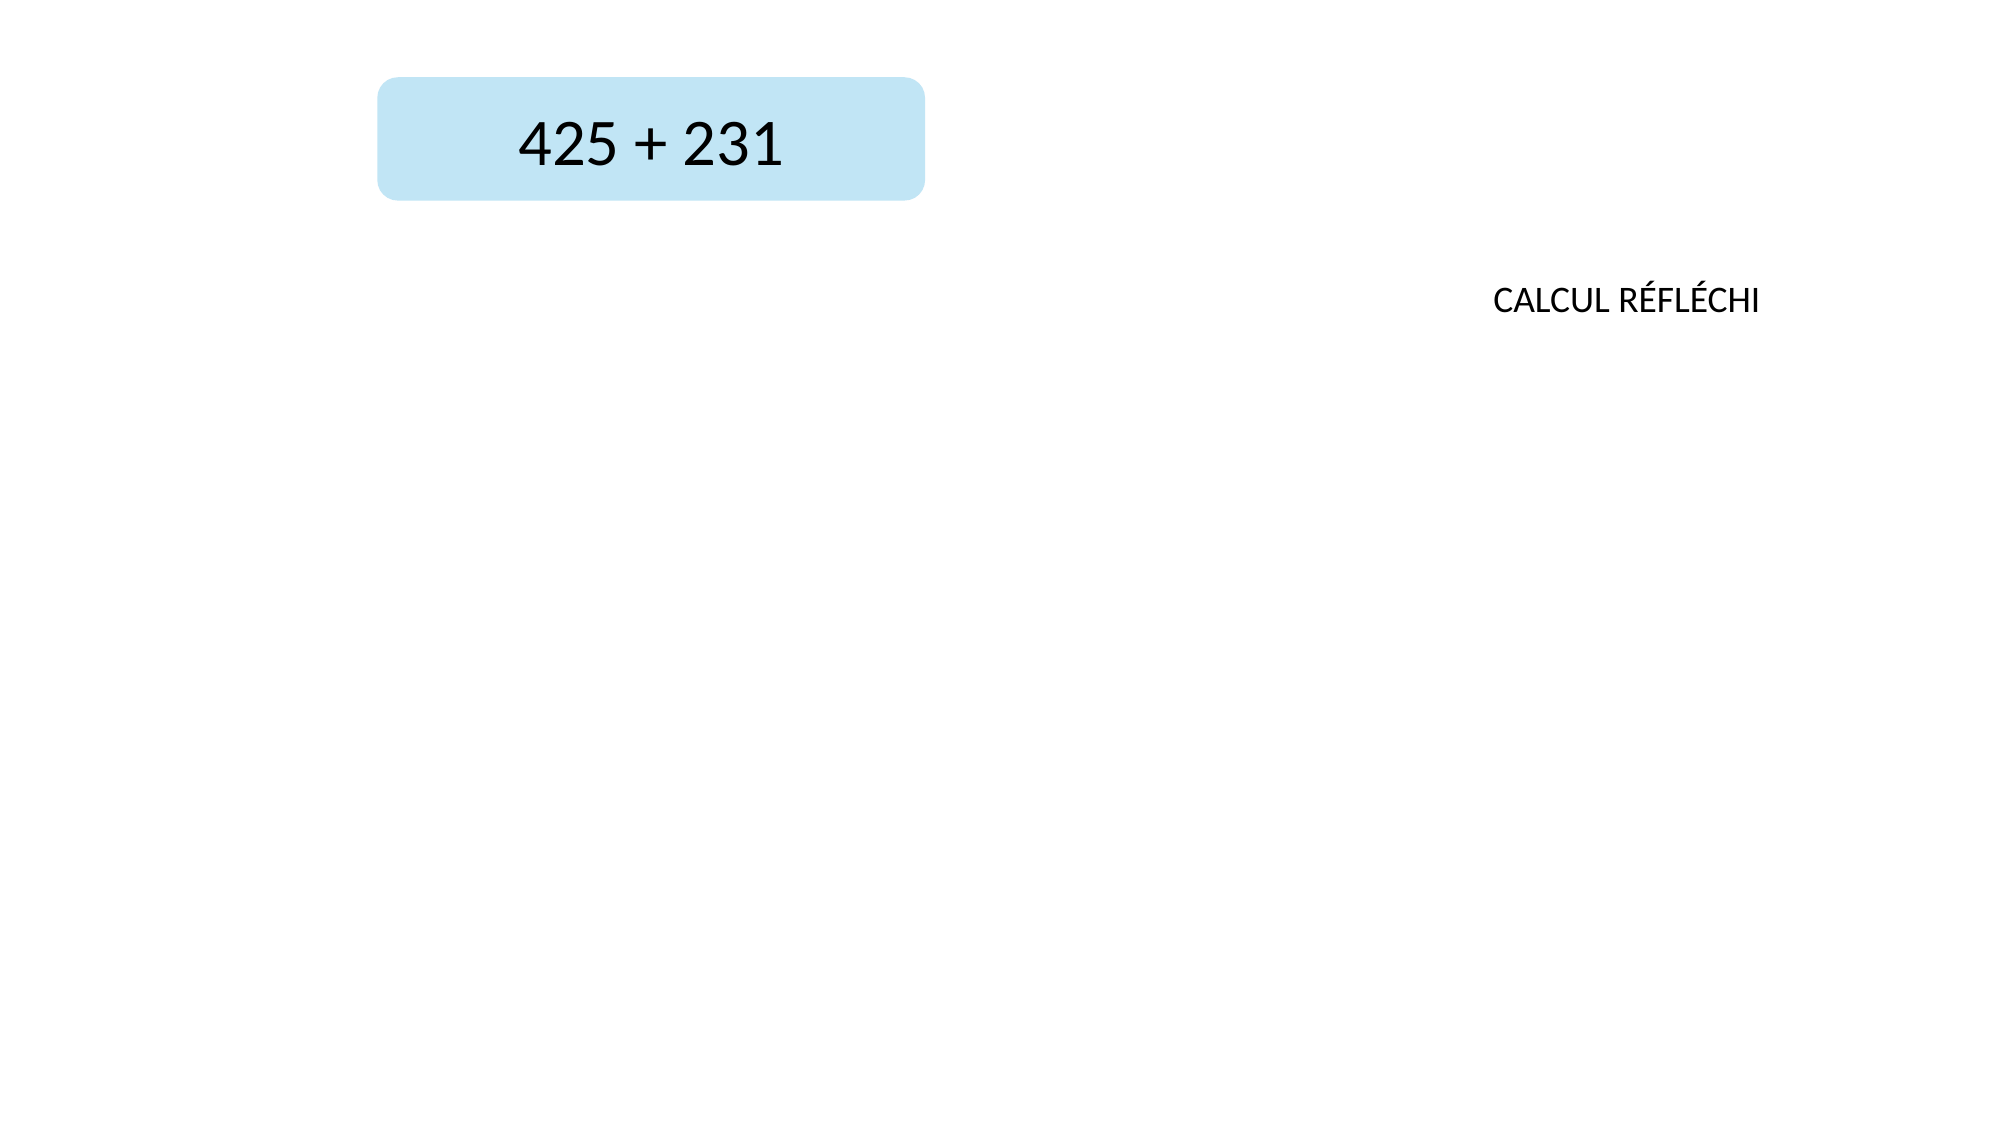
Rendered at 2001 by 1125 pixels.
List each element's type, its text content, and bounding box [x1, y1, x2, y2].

text_box 425 + 231 [375, 75, 927, 203]
text_box CALCUL RÉFLÉCHI [1478, 268, 1786, 328]
